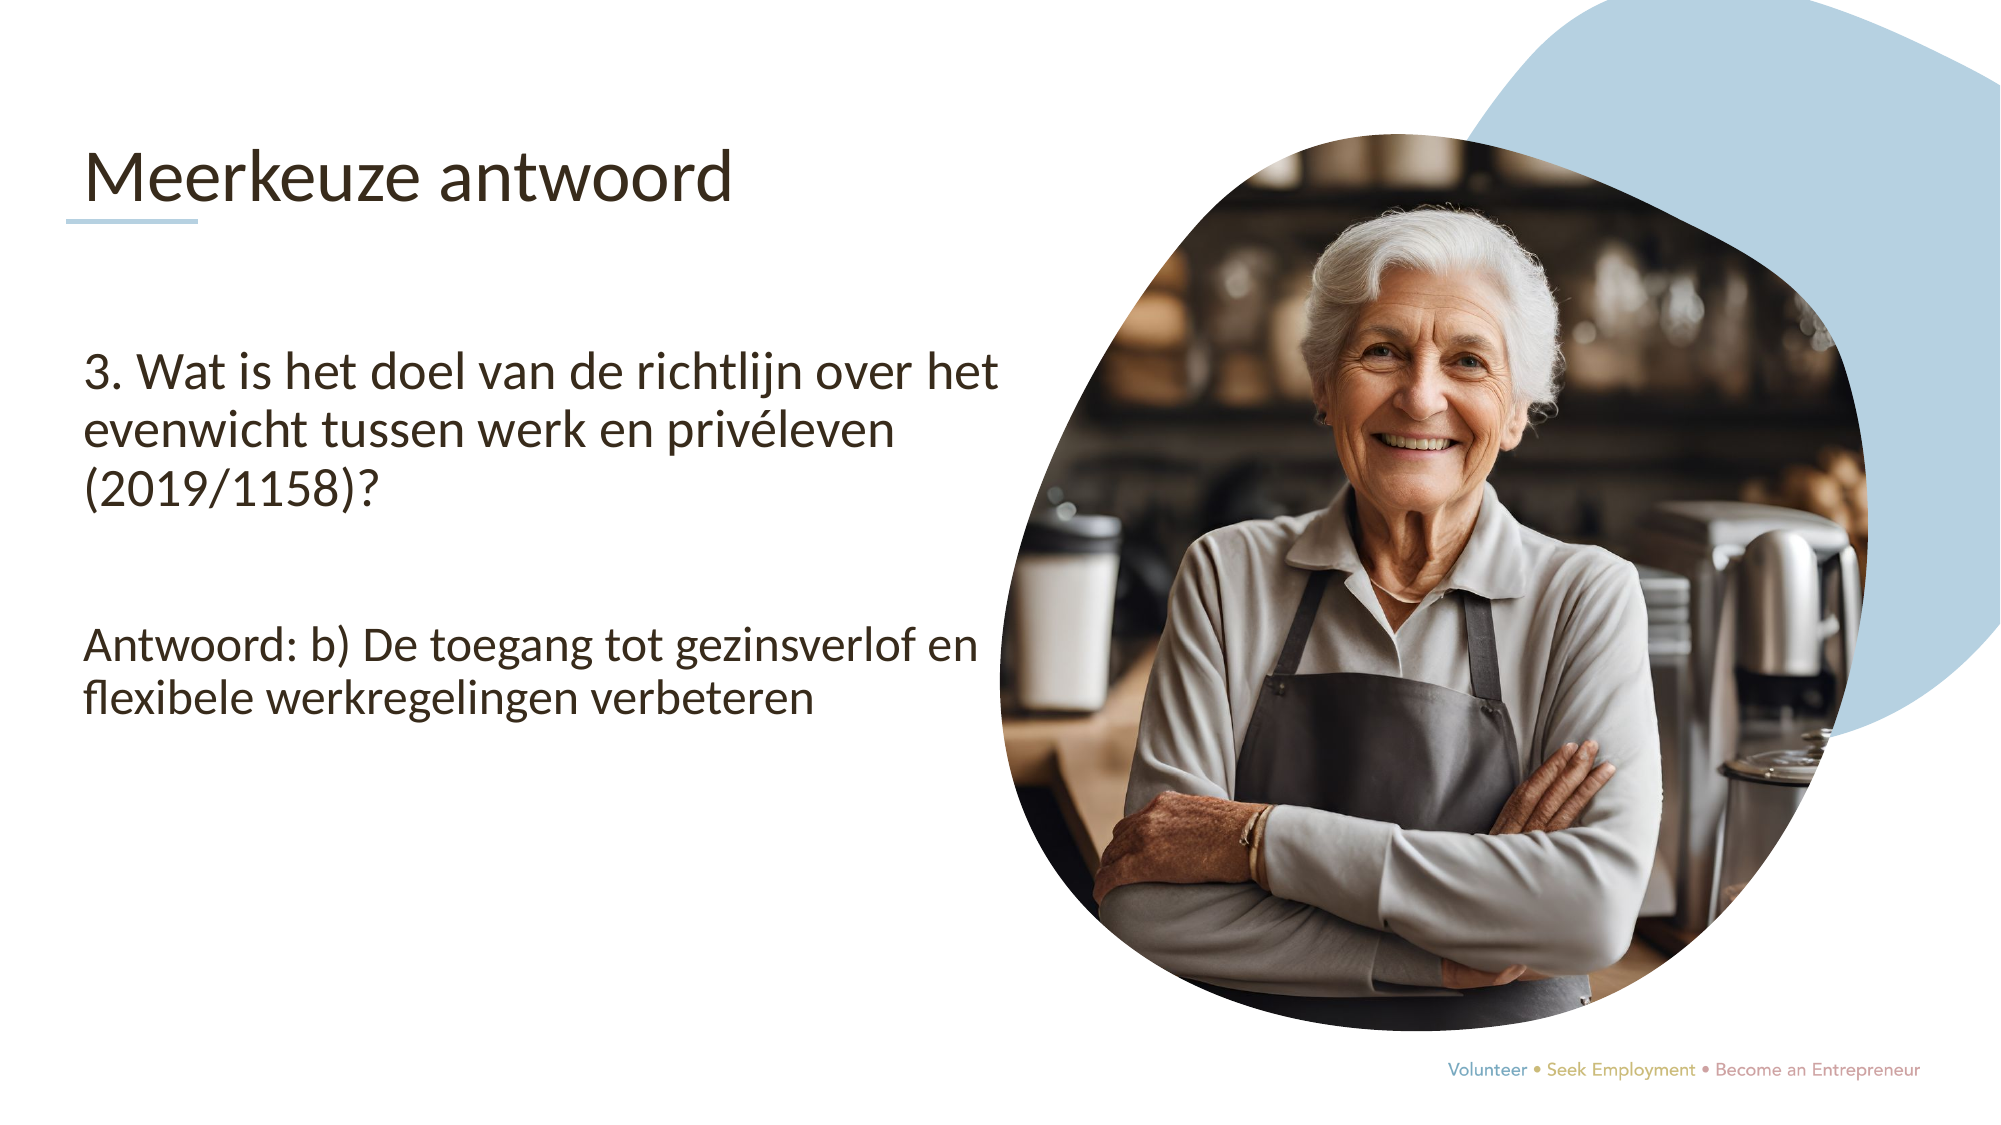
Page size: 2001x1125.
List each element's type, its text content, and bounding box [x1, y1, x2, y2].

text_box Meerkeuze antwoord [68, 129, 903, 356]
picture [1418, 1046, 1971, 1103]
picture [999, 134, 1869, 1032]
text_box 3. Wat is het doel van de richtlijn over het evenwicht tussen werk en privéleven (2019/1158)? Antwoord: b) De toegang tot gezinsverlof en flexibele werkregelingen verbeteren [68, 335, 1035, 1125]
